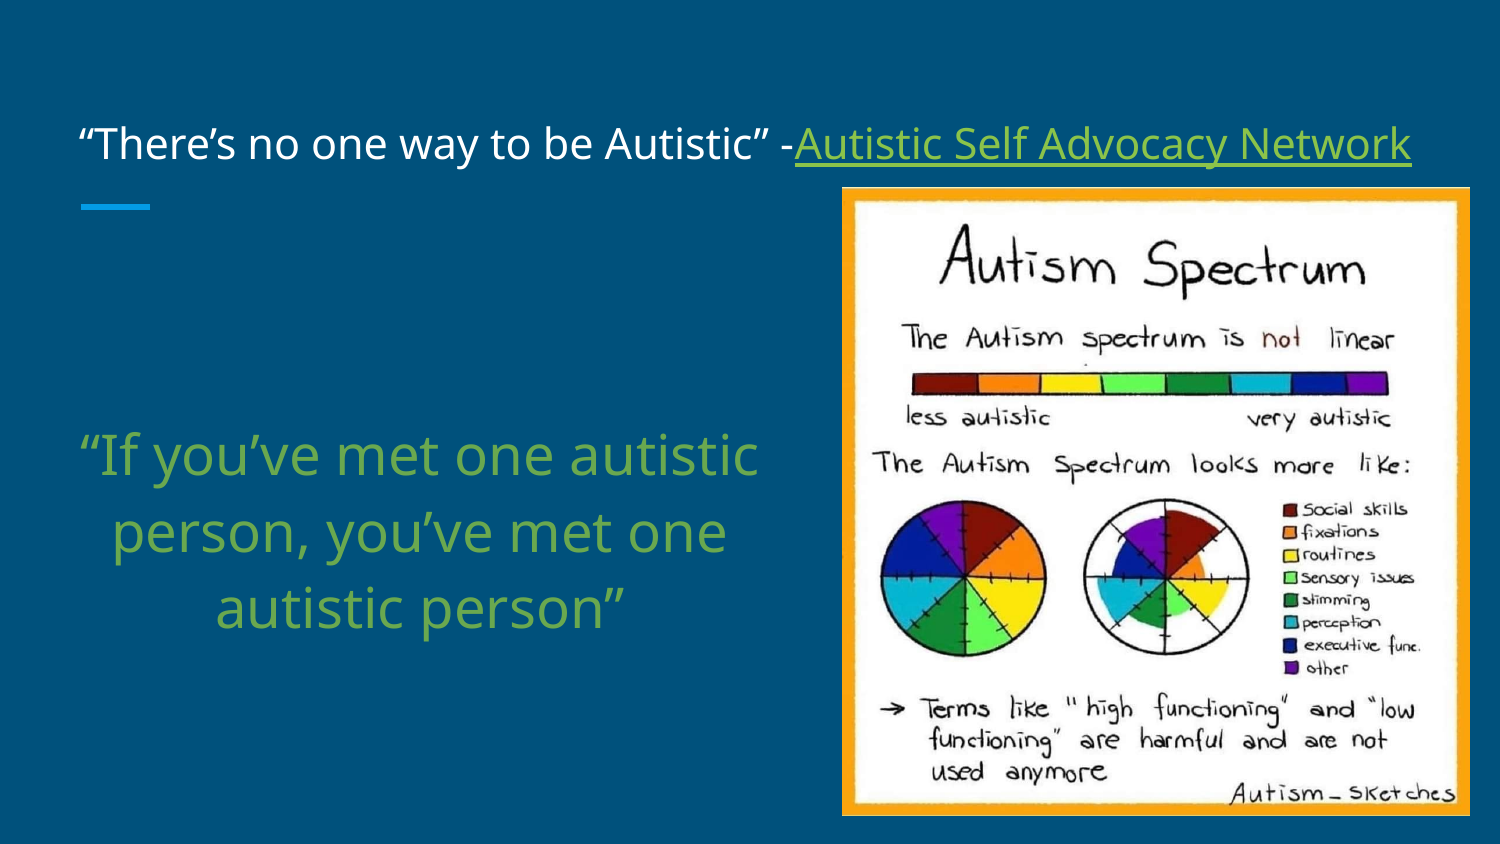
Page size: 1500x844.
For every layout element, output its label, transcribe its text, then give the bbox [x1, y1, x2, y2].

list “If you’ve met one autistic person, you’ve met one autistic person” [51, 258, 789, 800]
picture [843, 188, 1469, 815]
title “There’s no one way to be Autistic” -Autistic Self Advocacy Network [63, 75, 1437, 188]
